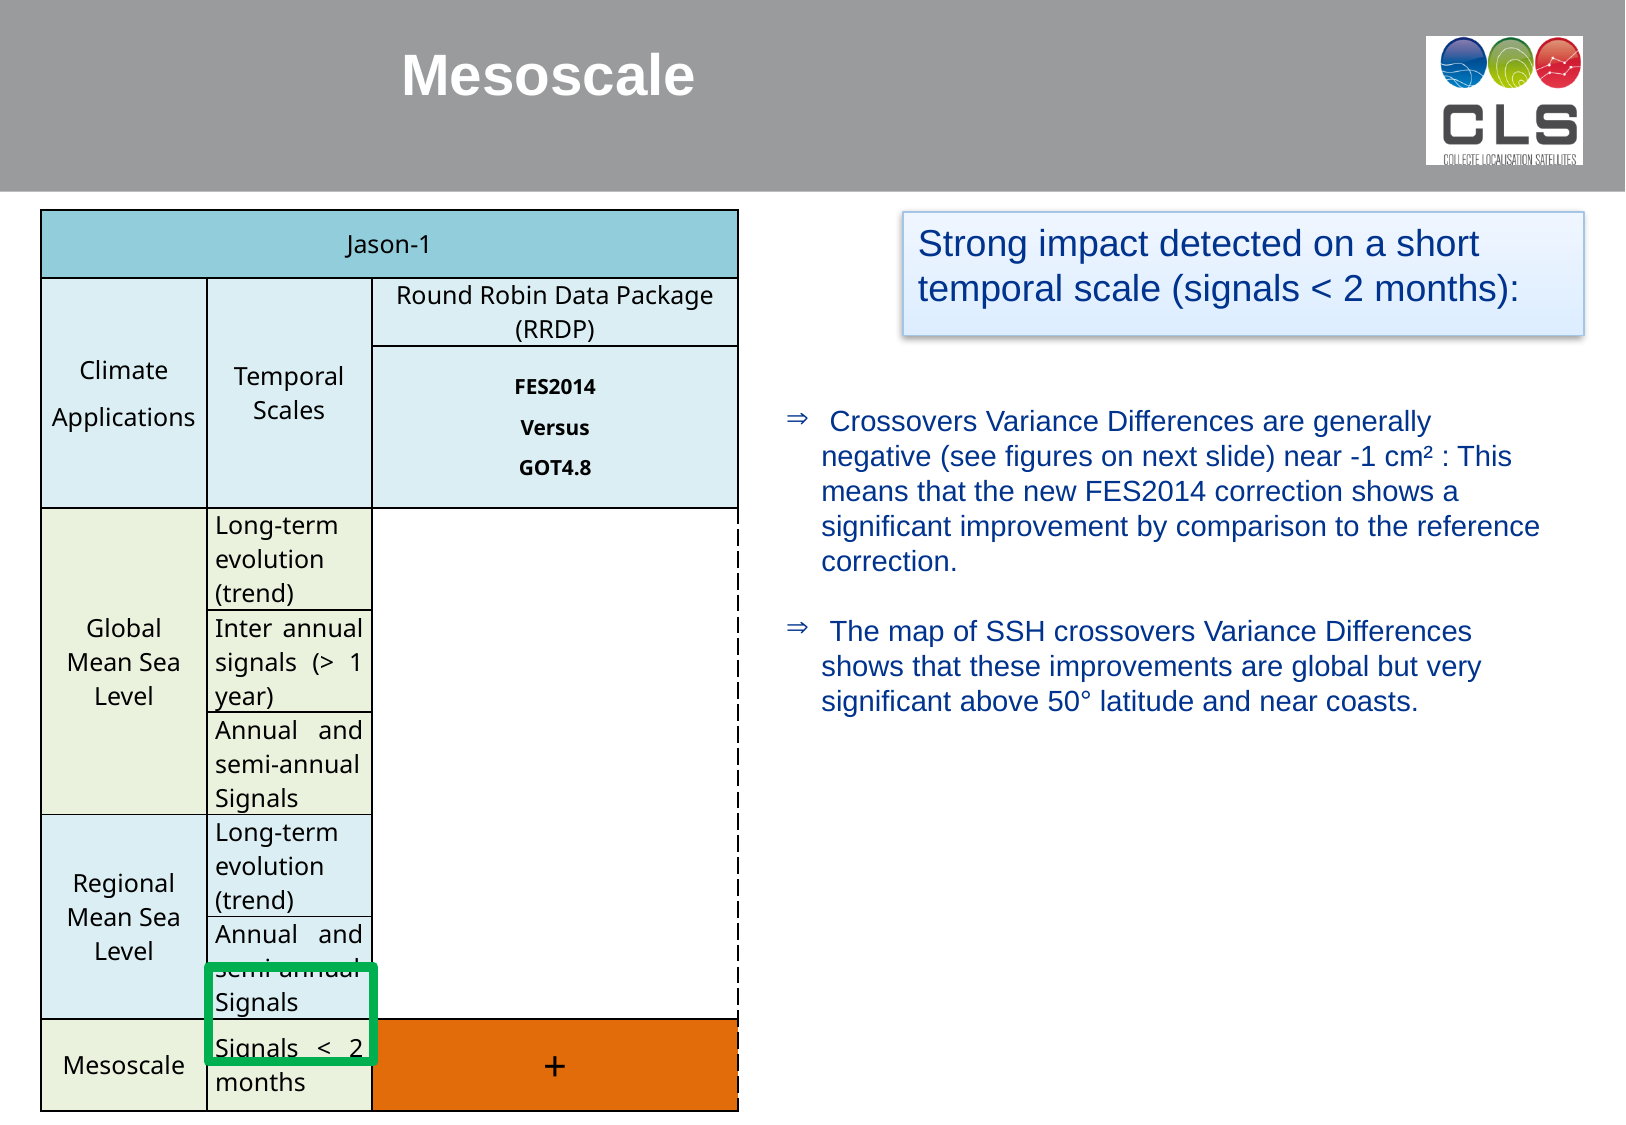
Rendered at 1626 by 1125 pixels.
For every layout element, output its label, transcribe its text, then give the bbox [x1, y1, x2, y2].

table_cell Global Mean Sea Level [42, 509, 206, 814]
table_cell FES2014 Versus GOT4.8 [373, 347, 737, 507]
table_cell Signals < 2 months [208, 1063, 371, 1110]
table_cell Round Robin Data Package (RRDP) [373, 279, 737, 345]
text_box Strong impact detected on a short temporal scale (signals < 2 months): [902, 211, 1585, 336]
table_cell Annual and semi-annual Signals [208, 917, 371, 965]
table_cell Long-term evolution (trend) [208, 815, 371, 916]
table_cell Regional Mean Sea Level [42, 815, 206, 1018]
text_box Crossovers Variance Differences are generally negative (see figures on next slide) near -1 cm² : This means that the new FES2014 correction shows a significant improvement by comparison to the reference correction. The map of SSH crossovers Variance Differences shows that these improvements are global but very significant above 50° latitude and near coasts. [771, 325, 1560, 725]
table_cell Annual and semi-annual Signals [208, 713, 371, 814]
table_cell Climate Applications [42, 279, 206, 507]
table_cell Temporal Scales [208, 279, 371, 507]
table_cell Long-term evolution (trend) [208, 509, 371, 609]
text_box Mesoscale [386, 40, 1162, 119]
table_cell + [373, 1020, 738, 1110]
text_box [206, 965, 376, 1063]
table_header Jason-1 [42, 211, 737, 277]
table_cell [373, 509, 738, 1018]
table_cell Inter annual signals (> 1 year) [208, 611, 371, 711]
picture [1426, 36, 1583, 165]
table_cell Mesoscale [42, 1020, 206, 1110]
